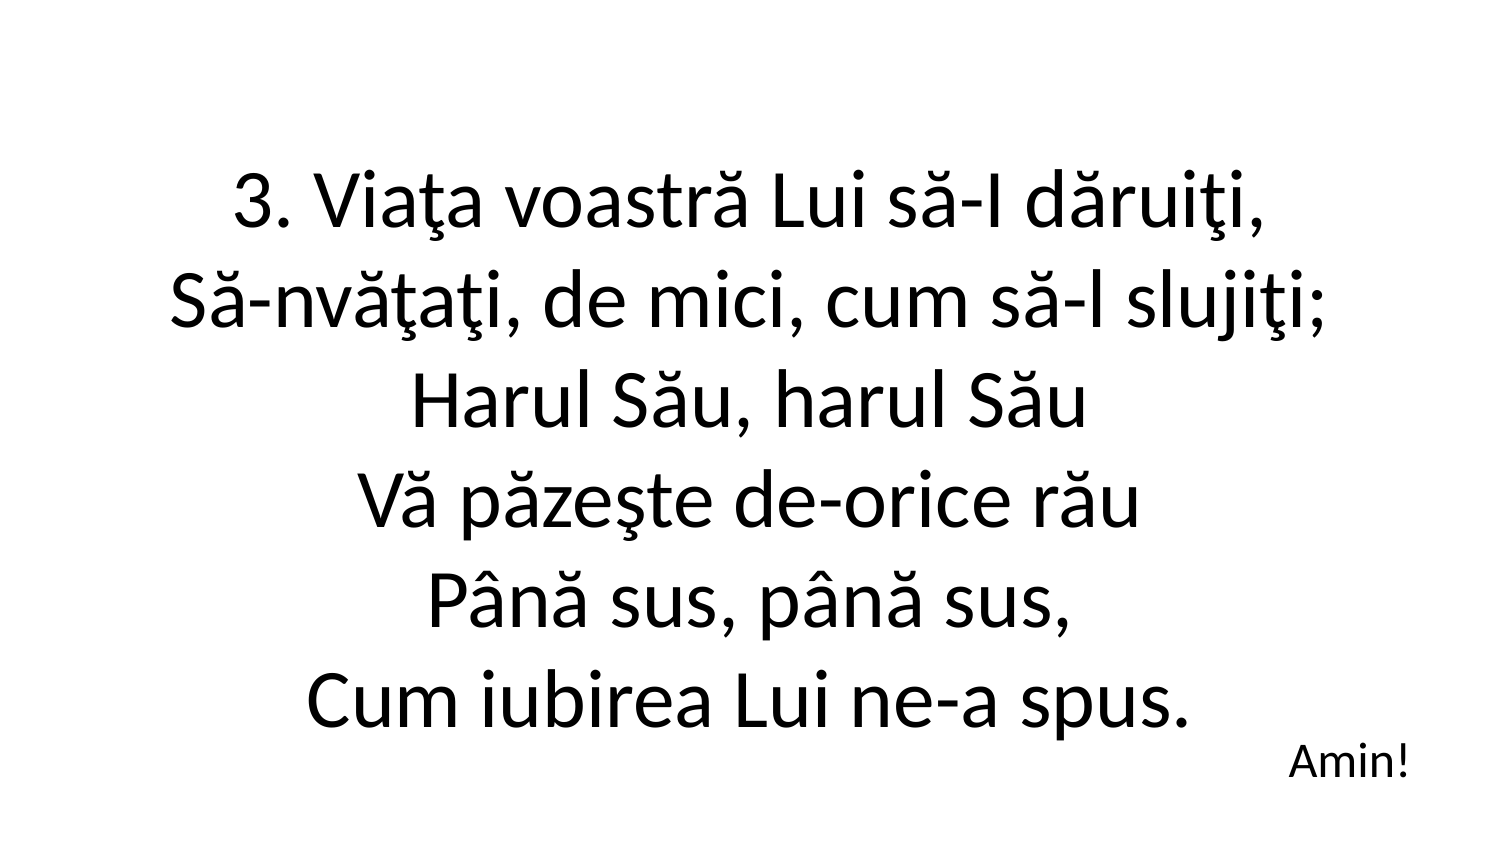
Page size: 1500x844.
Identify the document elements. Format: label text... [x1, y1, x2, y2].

text_box 3. Viaţa voastră Lui să-I dăruiţi, Să-nvăţaţi, de mici, cum să-l slujiţi; Harul Său, harul Său Vă păzeşte de-orice rău Până sus, până sus, Cum iubirea Lui ne-a spus. [154, 92, 1346, 752]
text_box Amin! [1273, 674, 1427, 795]
